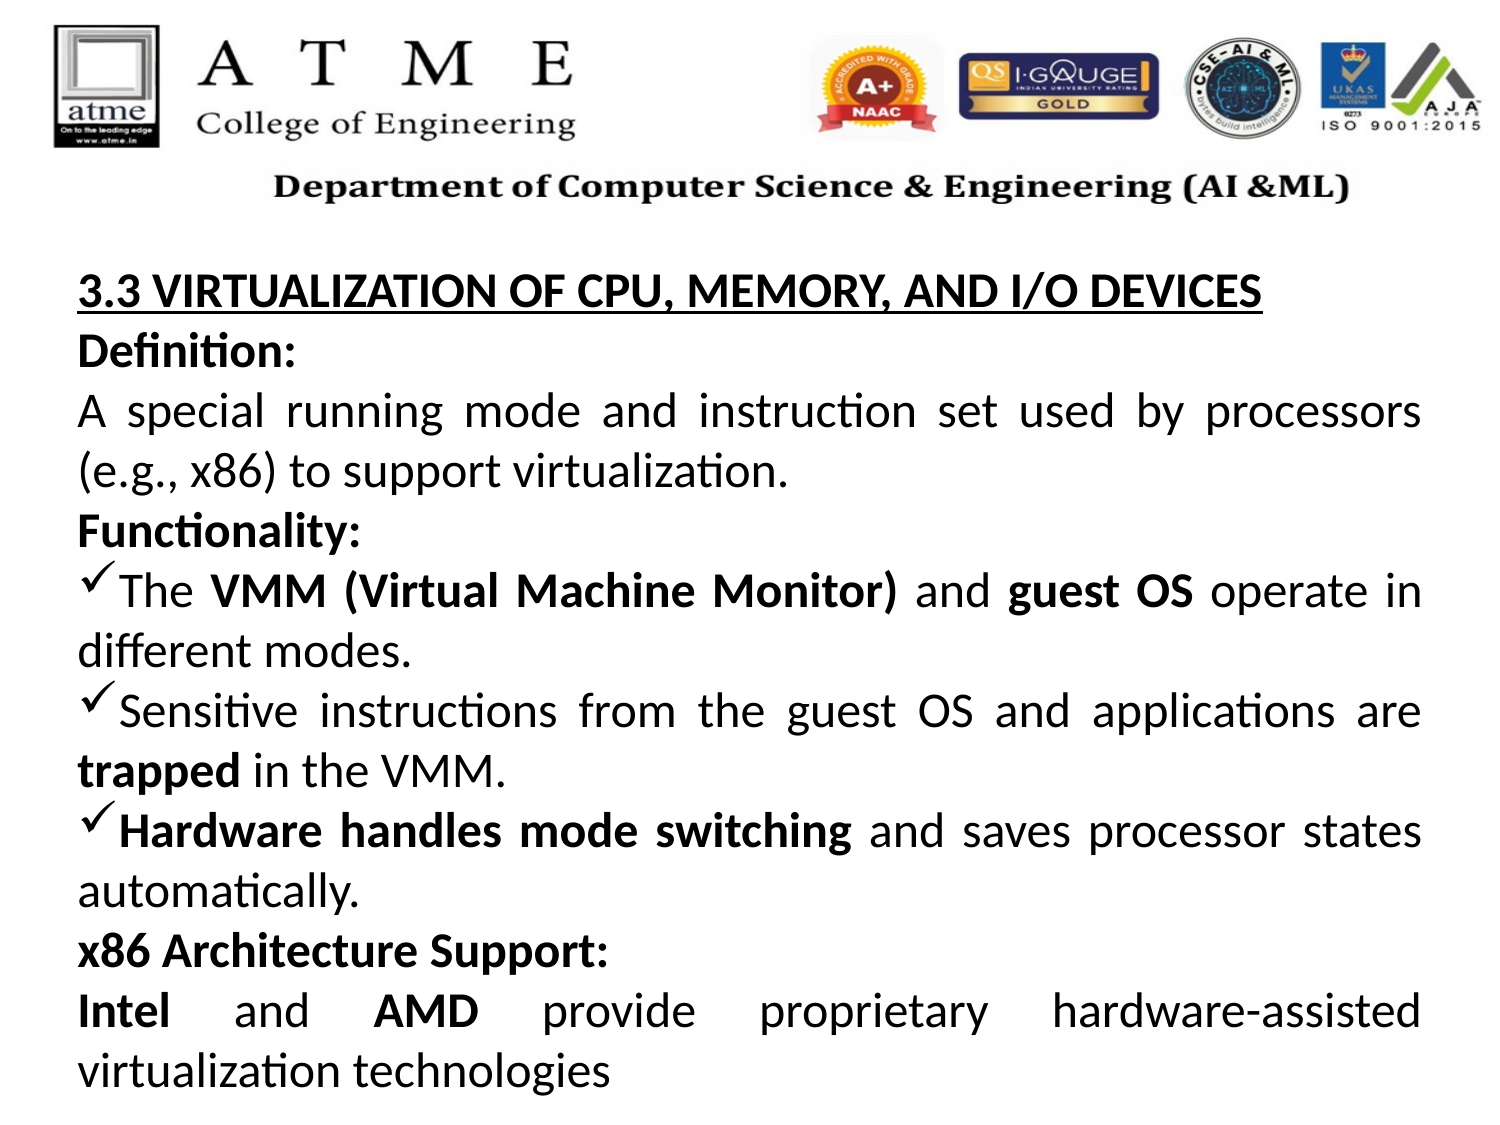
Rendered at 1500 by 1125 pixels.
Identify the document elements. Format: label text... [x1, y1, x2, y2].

picture [24, 0, 1500, 226]
text_box 3.3 VIRTUALIZATION OF CPU, MEMORY, AND I/O DEVICES Definition: A special running mode and instruction set used by processors (e.g., x86) to support virtualization. Functionality: The VMM (Virtual Machine Monitor) and guest OS operate in different modes. Sensitive instructions from the guest OS and applications are trapped in the VMM. Hardware handles mode switching and saves processor states automatically. x86 Architecture Support: Intel and AMD provide proprietary hardware-assisted virtualization technologies [62, 249, 1438, 1125]
